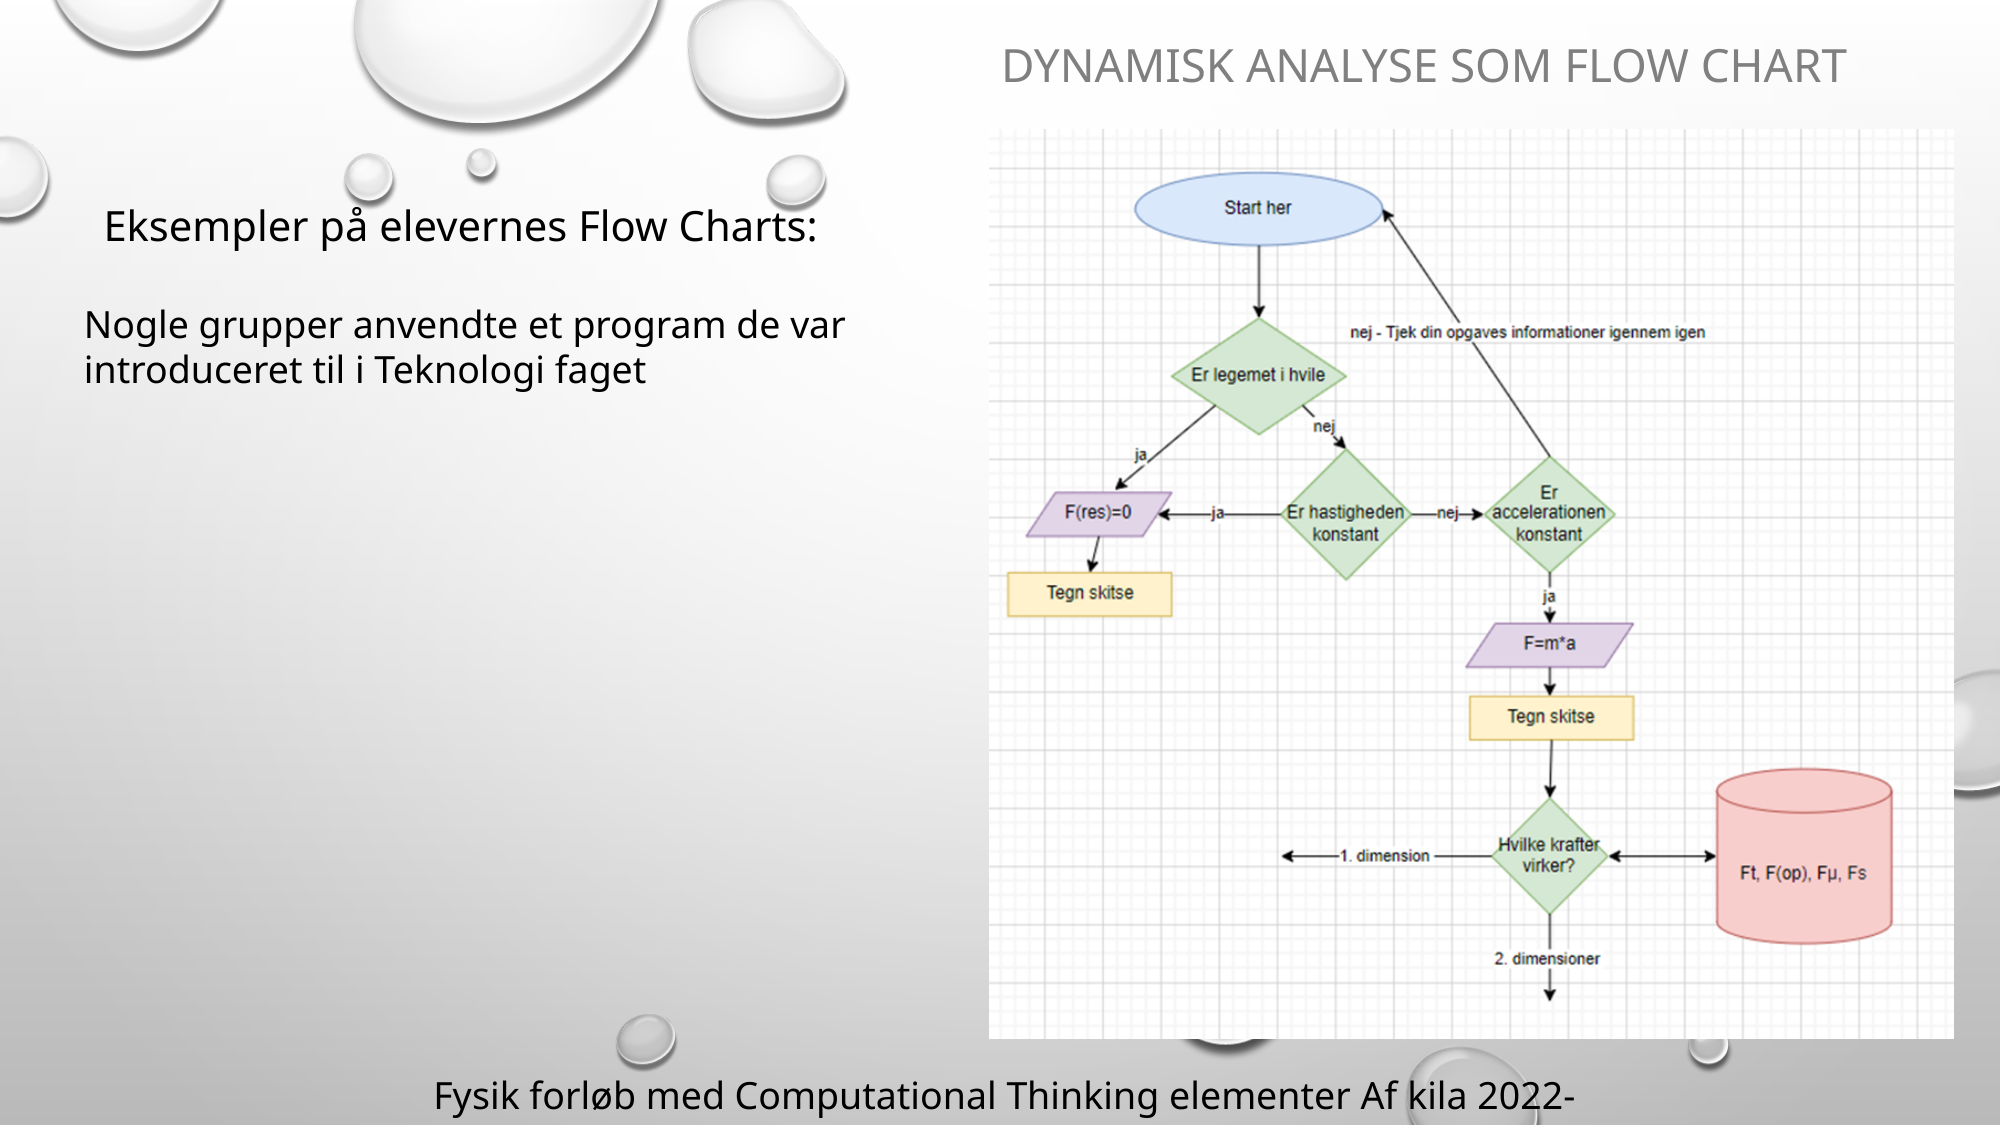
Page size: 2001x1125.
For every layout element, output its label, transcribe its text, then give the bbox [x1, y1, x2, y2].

text_box Fysik forløb med Computational Thinking elementer Af kila 2022-10-27 [418, 1064, 1627, 1125]
picture [0, 0, 2000, 1125]
text_box Nogle grupper anvendte et program de var introduceret til i Teknologi faget [69, 293, 963, 399]
text_box Eksempler på elevernes Flow Charts: [88, 192, 976, 258]
subtitle Dynamisk analyse som FLOW Chart [883, 18, 1965, 105]
